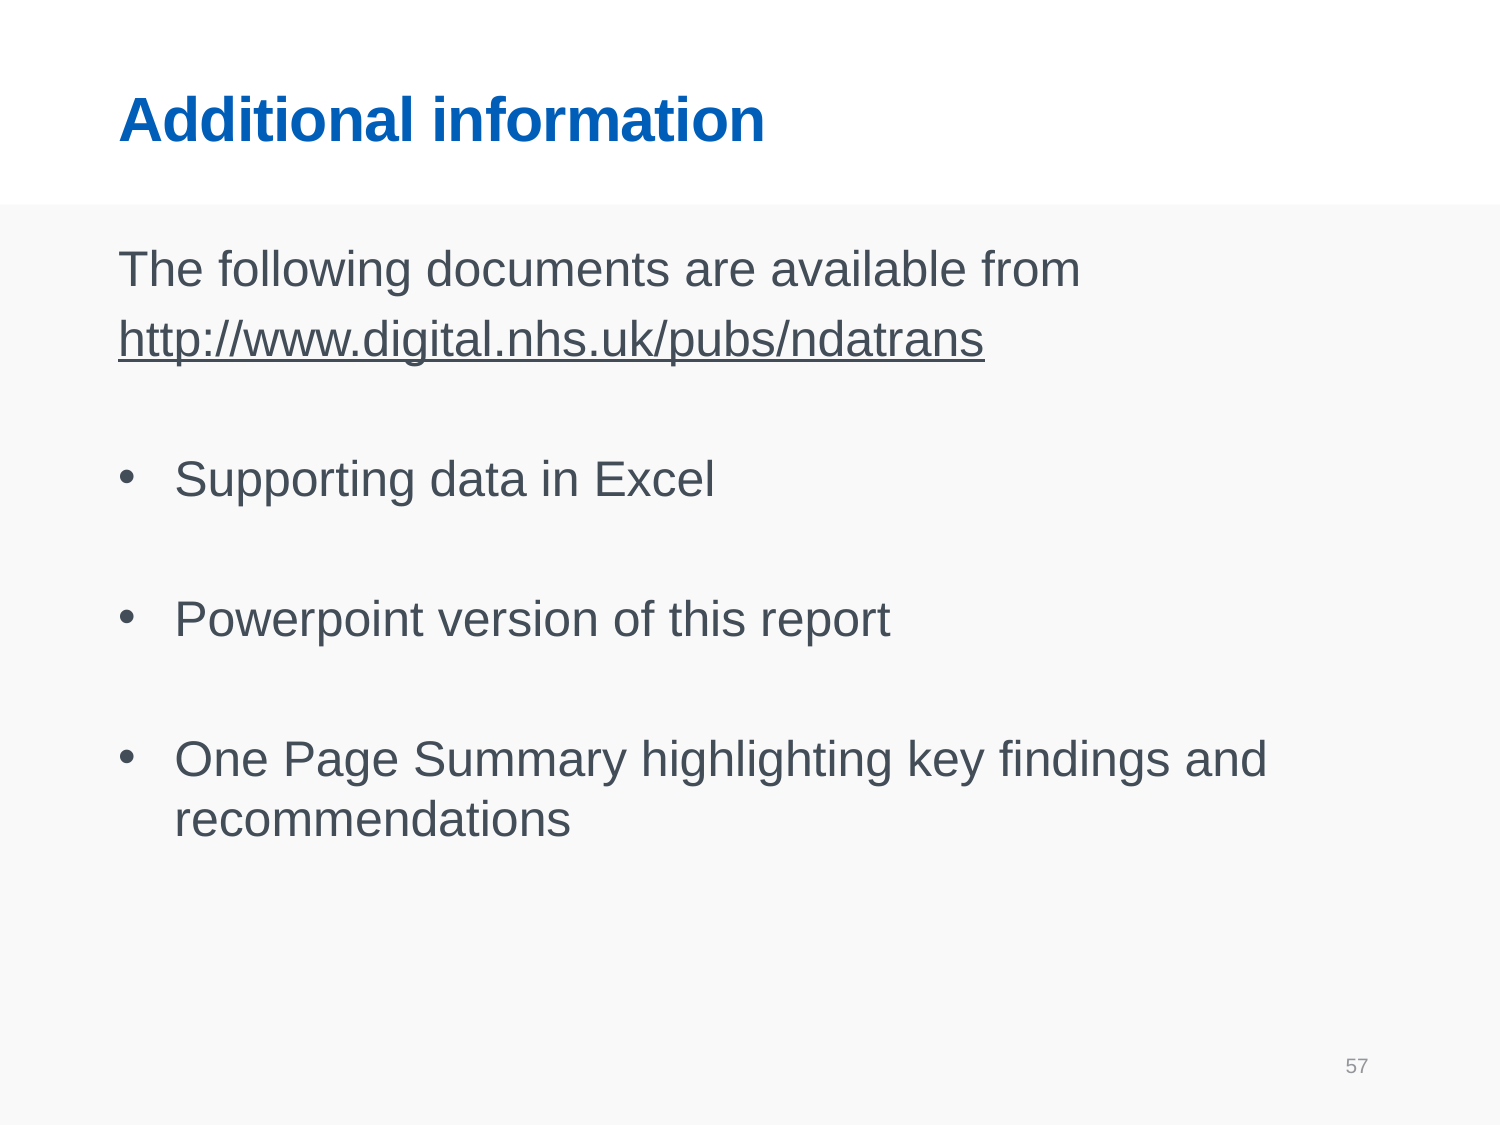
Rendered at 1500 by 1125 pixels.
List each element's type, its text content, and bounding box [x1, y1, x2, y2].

slide_number 57 [1033, 1035, 1384, 1095]
list The following documents are available from http://www.digital.nhs.uk/pubs/ndatrans Supporting data in Excel Powerpoint version of this report One Page Summary highlighting key findings and recommendations [118, 236, 1382, 988]
title Additional information [118, 78, 1371, 195]
